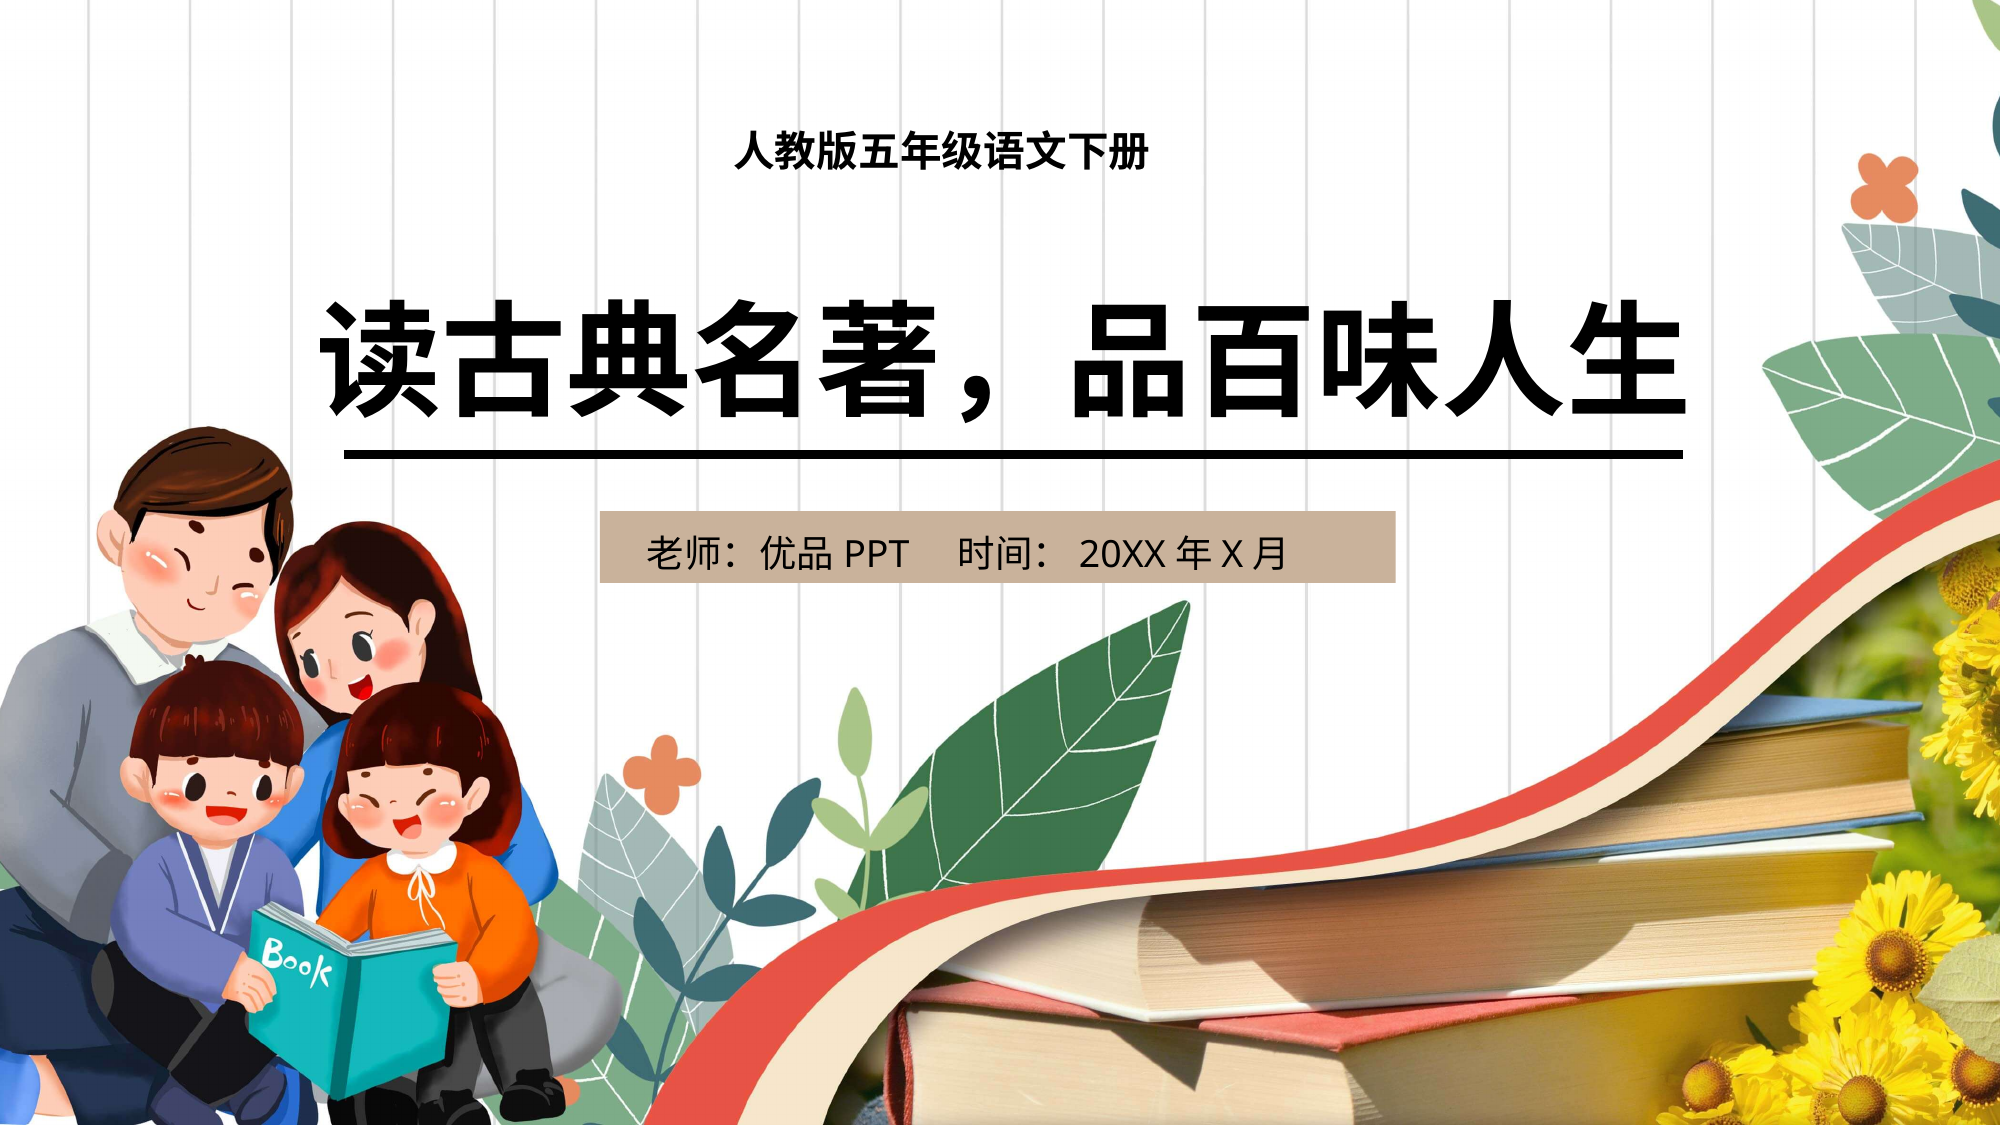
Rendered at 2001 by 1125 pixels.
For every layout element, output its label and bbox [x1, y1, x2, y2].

text_box [599, 511, 1396, 583]
picture [0, 0, 2000, 1125]
